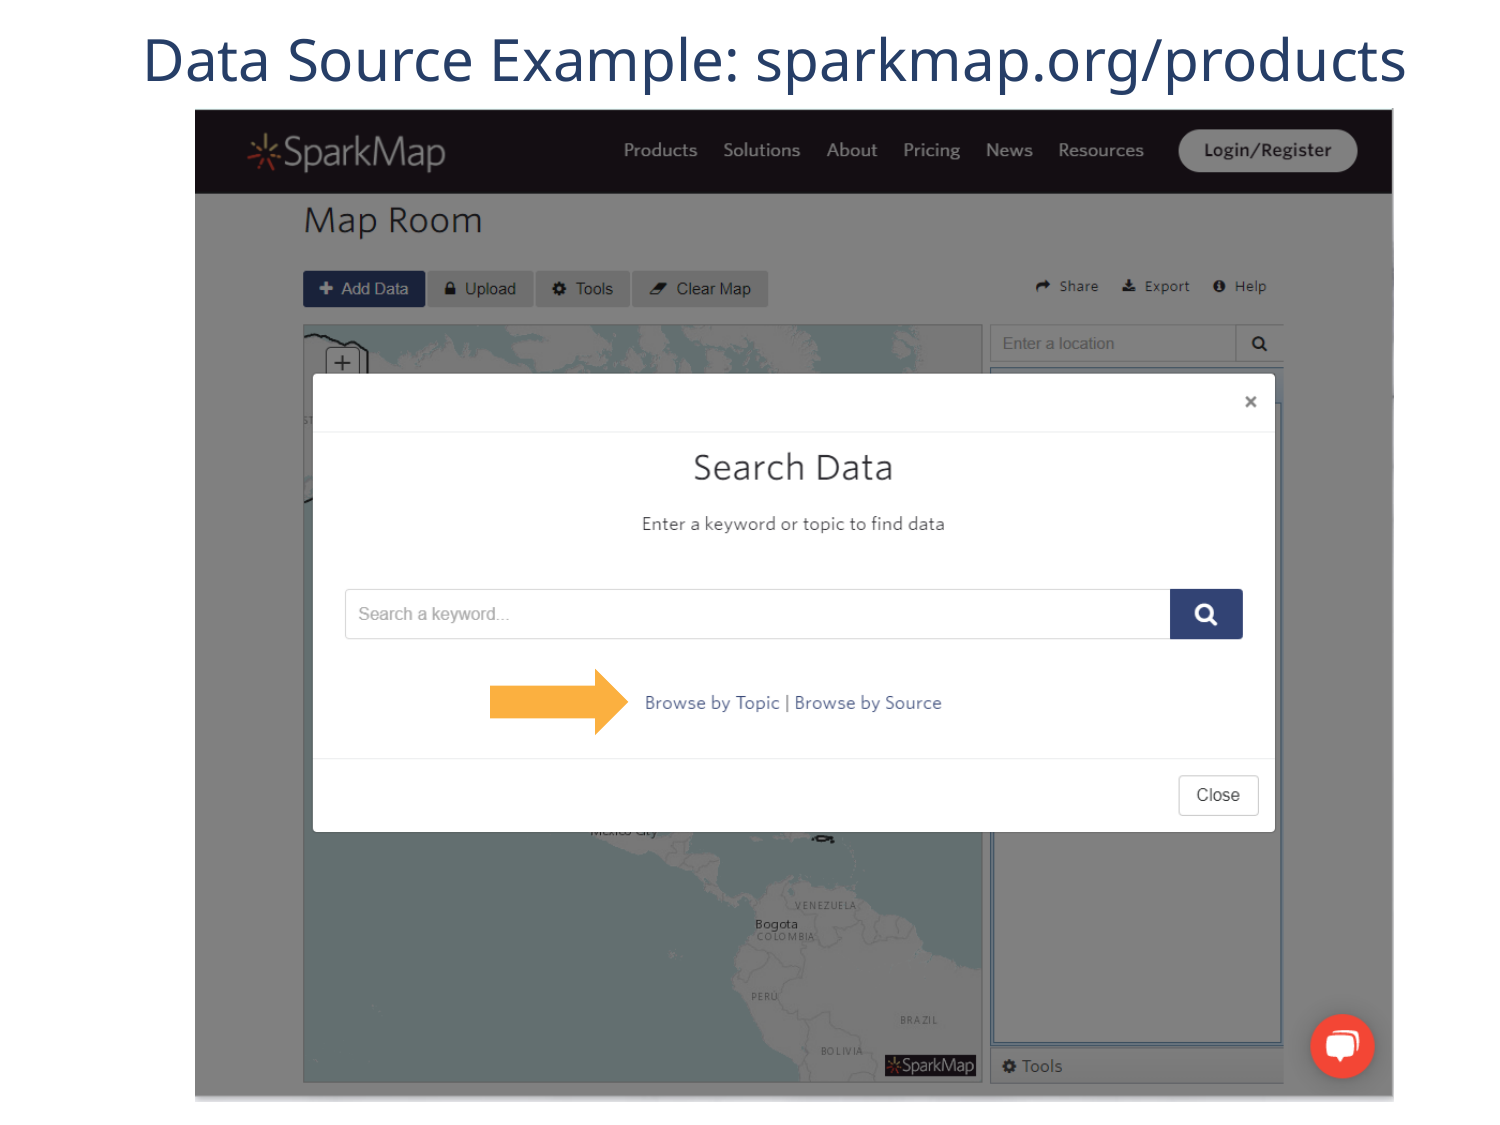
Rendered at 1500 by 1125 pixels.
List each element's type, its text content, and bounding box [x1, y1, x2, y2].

text_box Data Source Example: sparkmap.org/products [127, 23, 1450, 117]
picture [195, 108, 1394, 1102]
